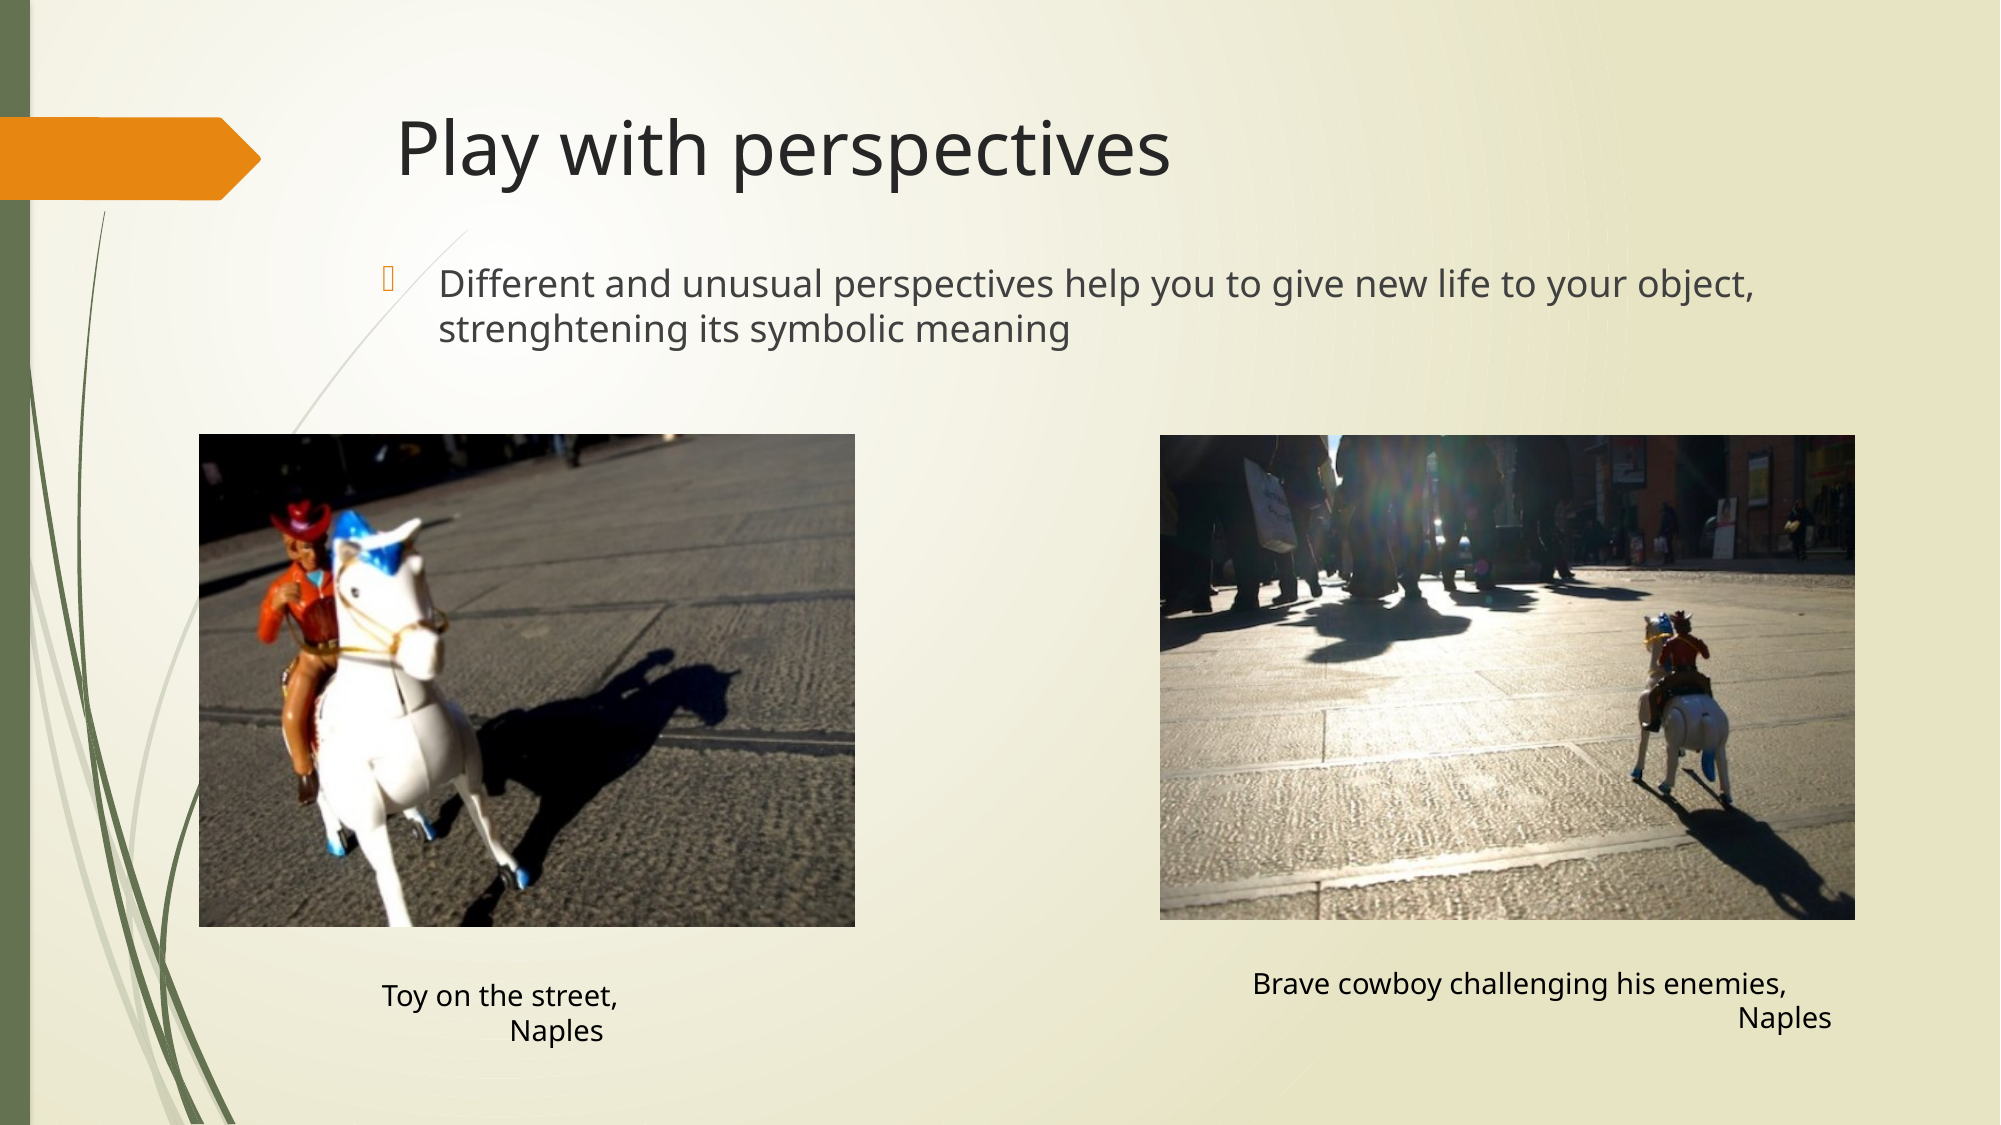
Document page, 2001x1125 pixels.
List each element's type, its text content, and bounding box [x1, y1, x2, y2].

list Different and unusual perspectives help you to give new life to your object, strenghtening its symbolic meaning [367, 252, 1830, 872]
text_box Brave cowboy challenging his enemies, Naples [1200, 957, 1855, 1088]
title Play with perspectives [380, 92, 1843, 304]
text_box Toy on the street, Naples [367, 969, 918, 1100]
picture [1160, 435, 1855, 920]
picture [199, 434, 856, 927]
